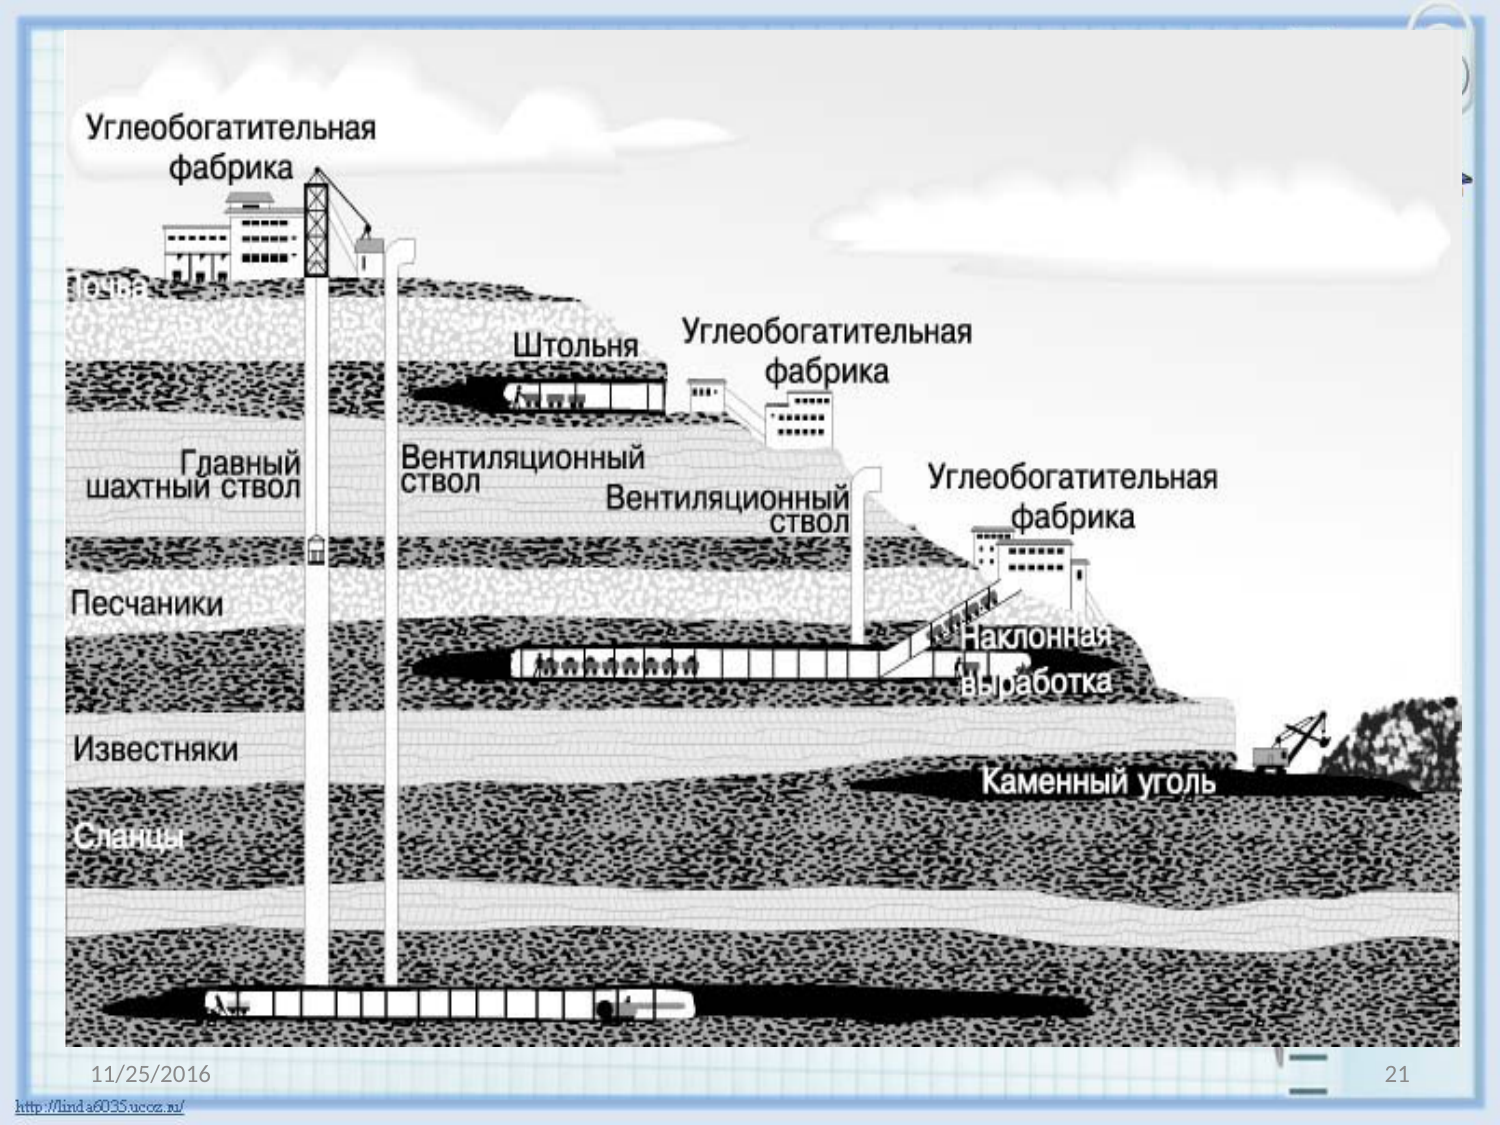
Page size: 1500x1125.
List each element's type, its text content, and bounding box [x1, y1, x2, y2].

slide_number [75, 1053, 425, 1103]
slide_number 21 [1074, 1053, 1425, 1103]
picture [0, 0, 1500, 1125]
